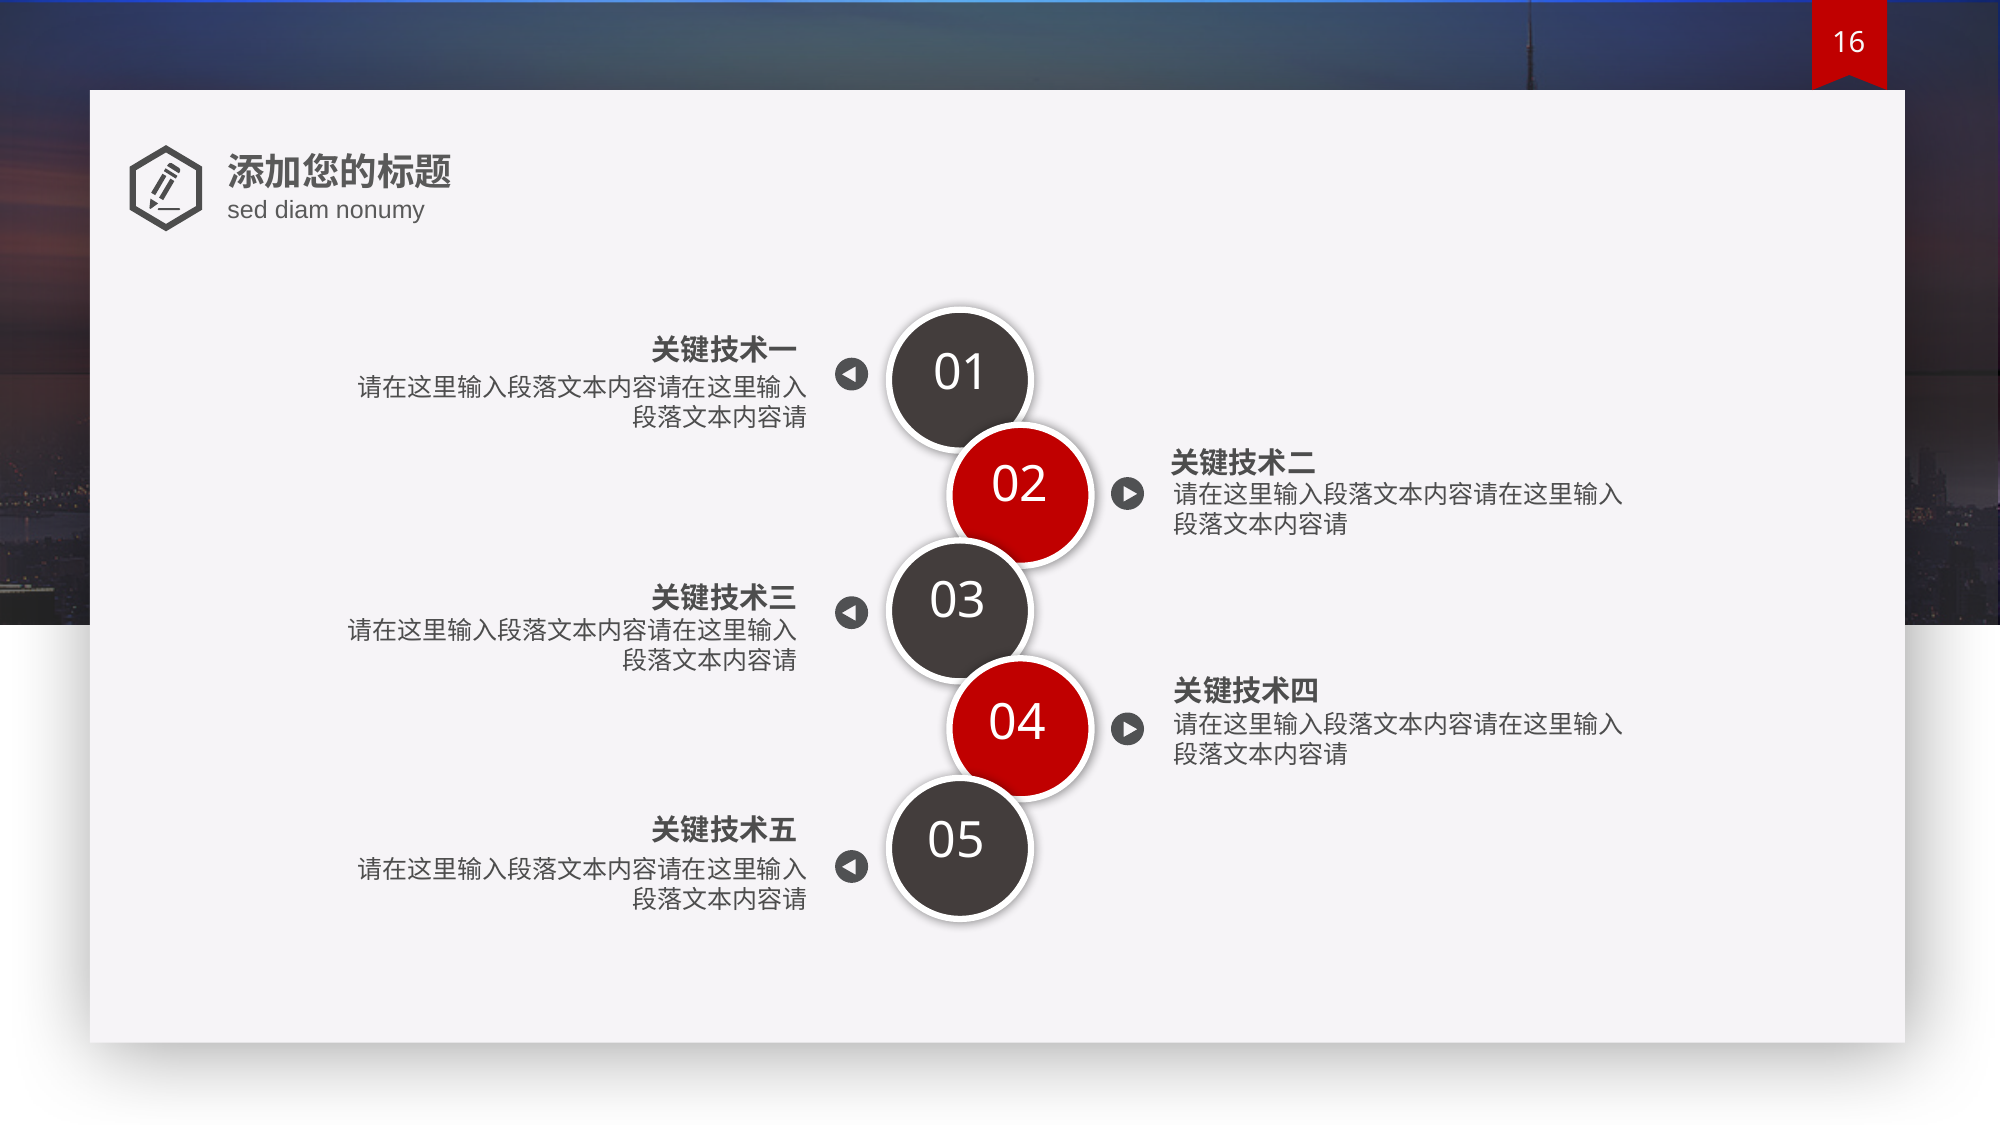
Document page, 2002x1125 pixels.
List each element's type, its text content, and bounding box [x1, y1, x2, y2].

picture [1888, 0, 2000, 625]
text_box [323, 803, 823, 922]
text_box [888, 309, 1032, 451]
text_box [888, 540, 1032, 682]
text_box [1111, 712, 1145, 746]
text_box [315, 571, 813, 683]
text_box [129, 140, 470, 232]
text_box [1158, 664, 1654, 778]
text_box 02 [969, 444, 1070, 520]
text_box [835, 357, 869, 391]
text_box 04 [967, 681, 1068, 757]
text_box 03 [907, 559, 1009, 635]
text_box [1111, 477, 1145, 510]
text_box 01 [911, 332, 1012, 407]
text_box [323, 323, 823, 441]
text_box [835, 596, 869, 630]
text_box [888, 777, 1032, 919]
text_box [1155, 436, 1675, 548]
text_box 05 [906, 800, 1007, 876]
text_box [835, 850, 869, 883]
text_box [949, 658, 1092, 800]
text_box [949, 424, 1092, 566]
